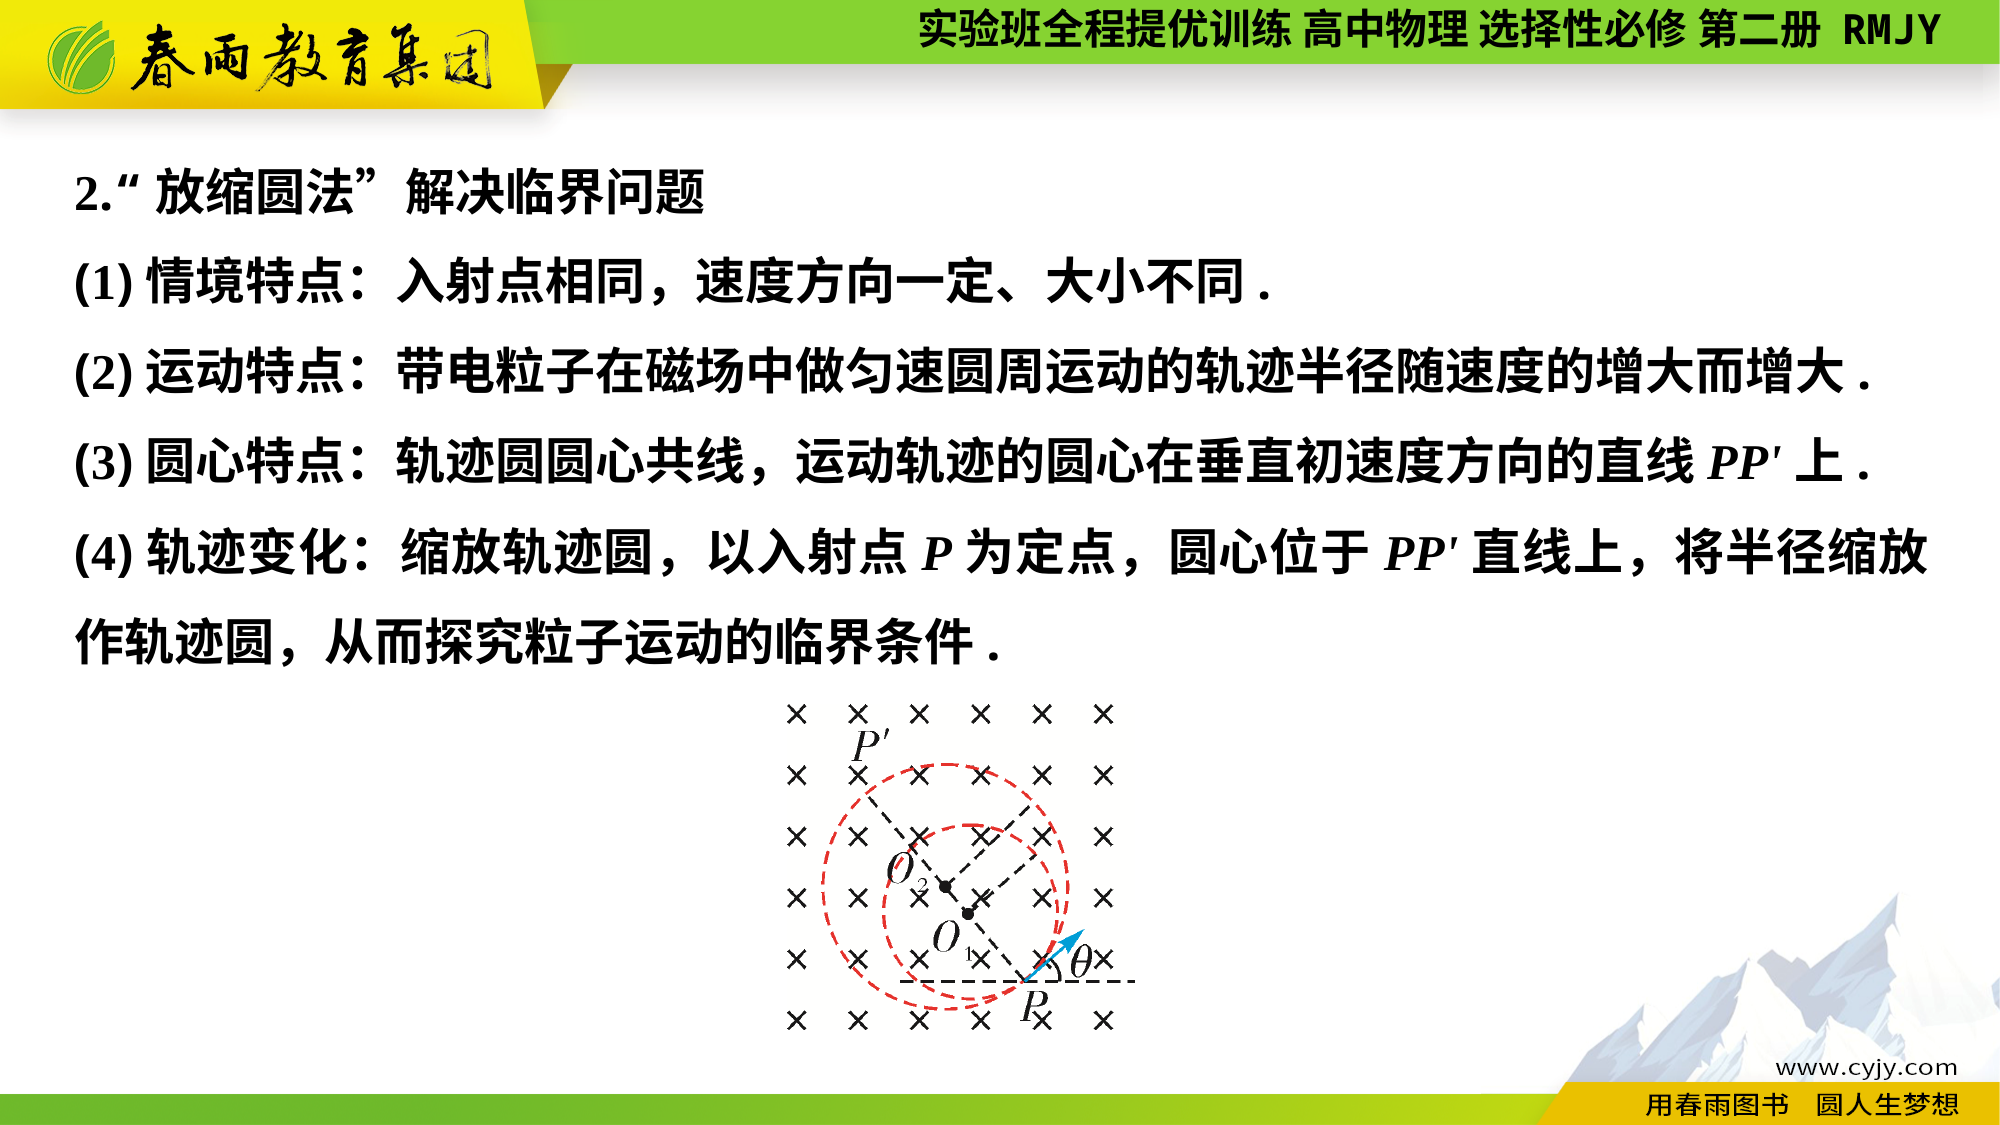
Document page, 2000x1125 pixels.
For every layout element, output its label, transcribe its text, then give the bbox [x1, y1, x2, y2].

picture [0, 0, 2000, 1125]
list 2.“放缩圆法”解决临界问题 (1)情境特点：入射点相同，速度方向一定、大小不同. (2)运动特点：带电粒子在磁场中做匀速圆周运动的轨迹半径随速度的增大而增大. (3)圆心特点：轨迹圆圆心共线，运动轨迹的圆心在垂直初速度方向的直线PP'上. (4)轨迹变化：缩放轨迹圆，以入射点P为定点，圆心位于PP'直线上，将半径缩放作轨迹圆，从而探究粒子运动的临界条件. [59, 122, 1944, 669]
